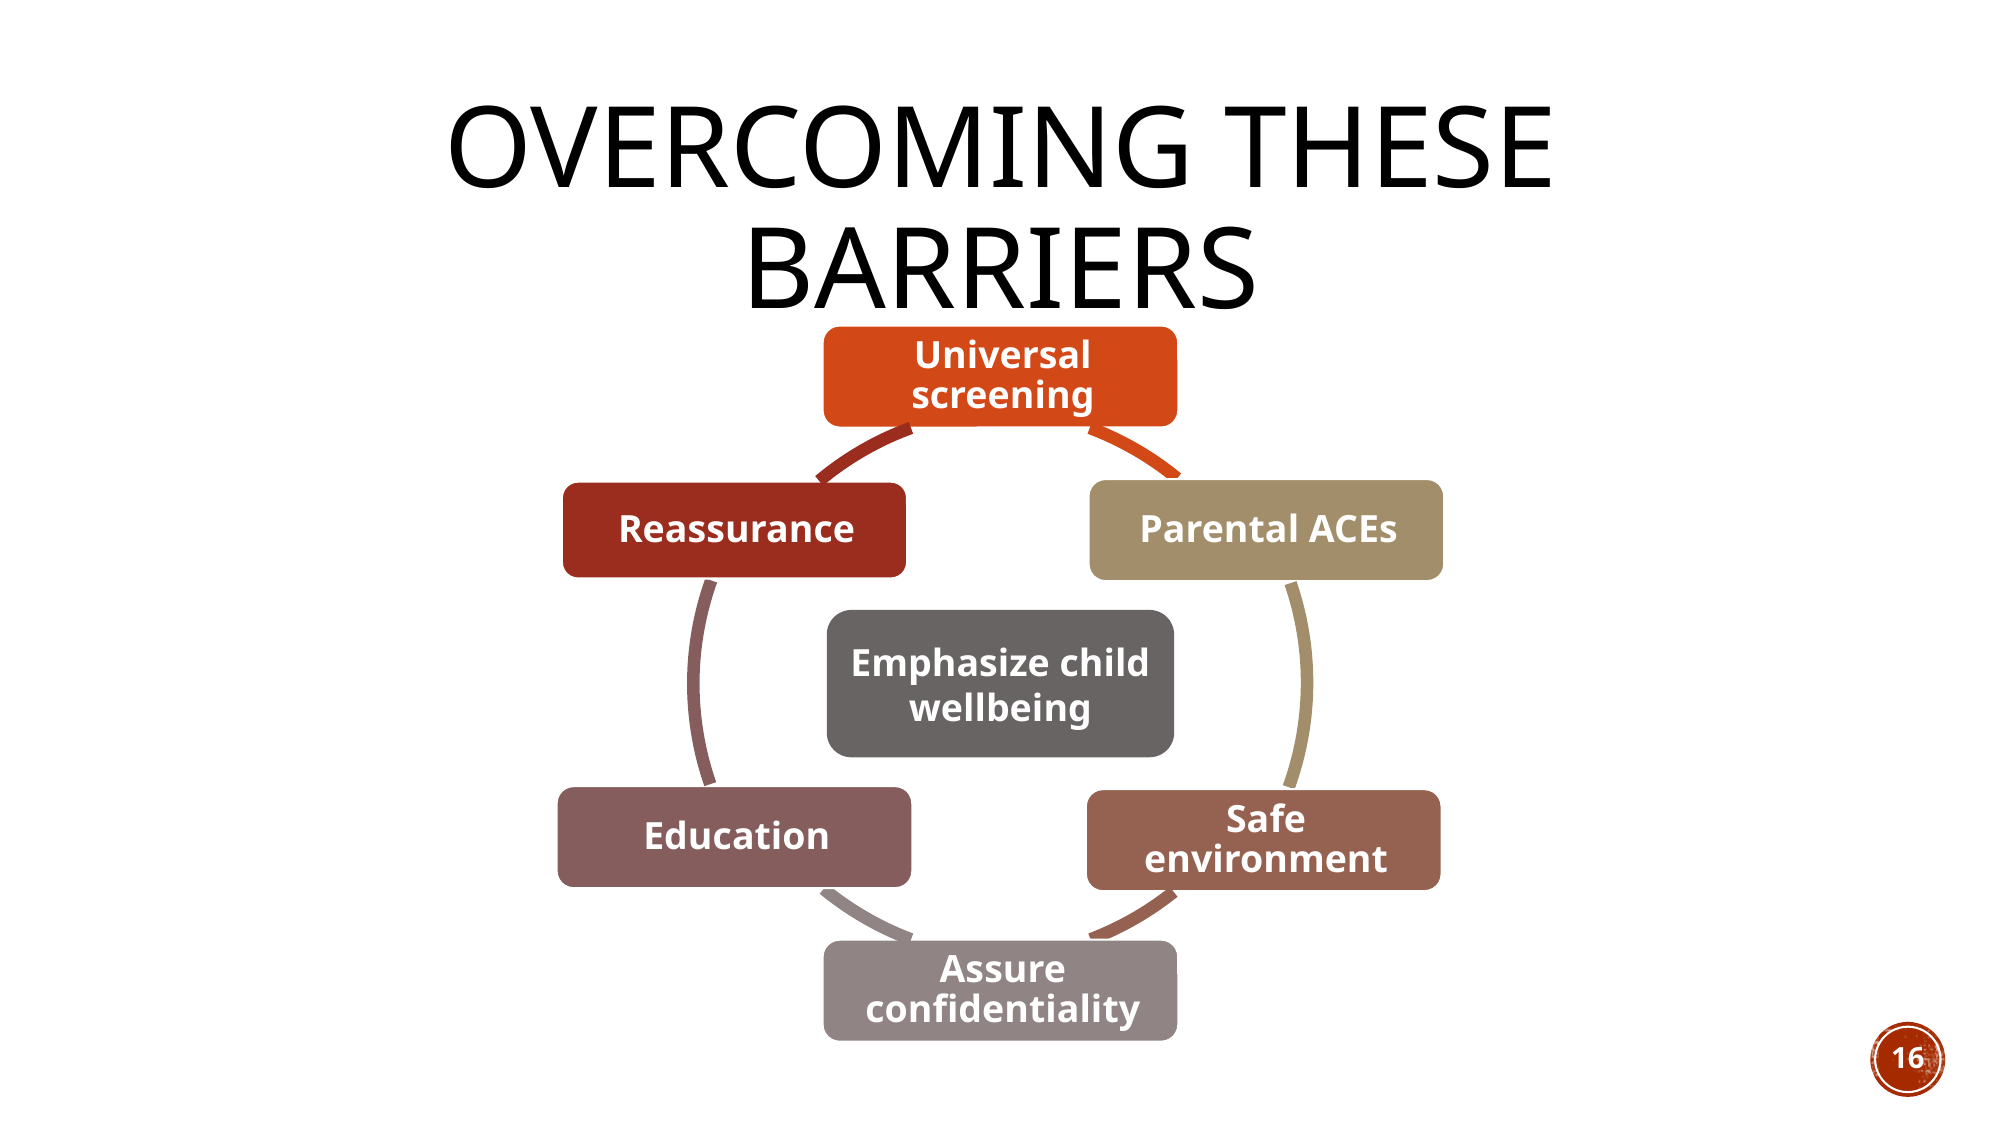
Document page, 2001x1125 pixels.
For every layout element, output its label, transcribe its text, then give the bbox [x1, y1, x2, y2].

slide_number 16 [1855, 1028, 1961, 1089]
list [437, 311, 1563, 1054]
title Overcoming these barriers [175, 79, 1826, 344]
